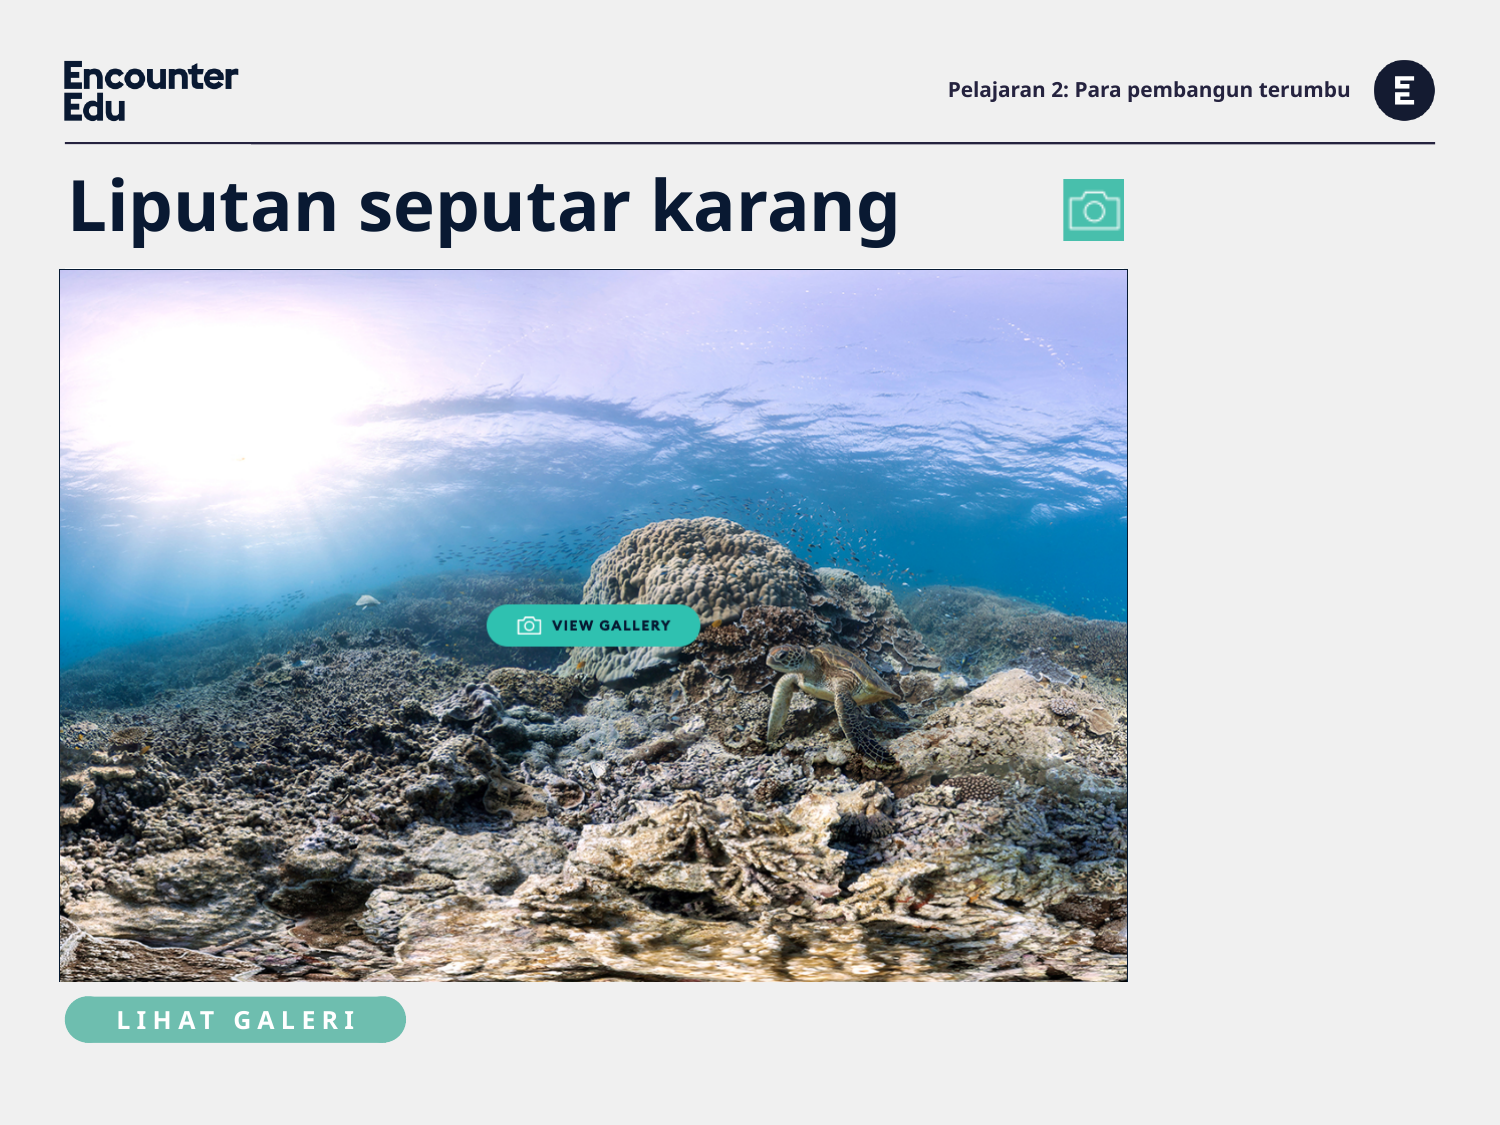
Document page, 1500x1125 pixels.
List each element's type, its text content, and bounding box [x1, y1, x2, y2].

title Pelajaran 2: Para pembangun terumbu [749, 67, 1359, 114]
picture [1372, 58, 1436, 122]
list Liputan seputar karang [59, 162, 1085, 269]
picture [834, 533, 844, 544]
picture [59, 269, 1128, 982]
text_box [64, 995, 407, 1043]
picture [60, 59, 243, 122]
